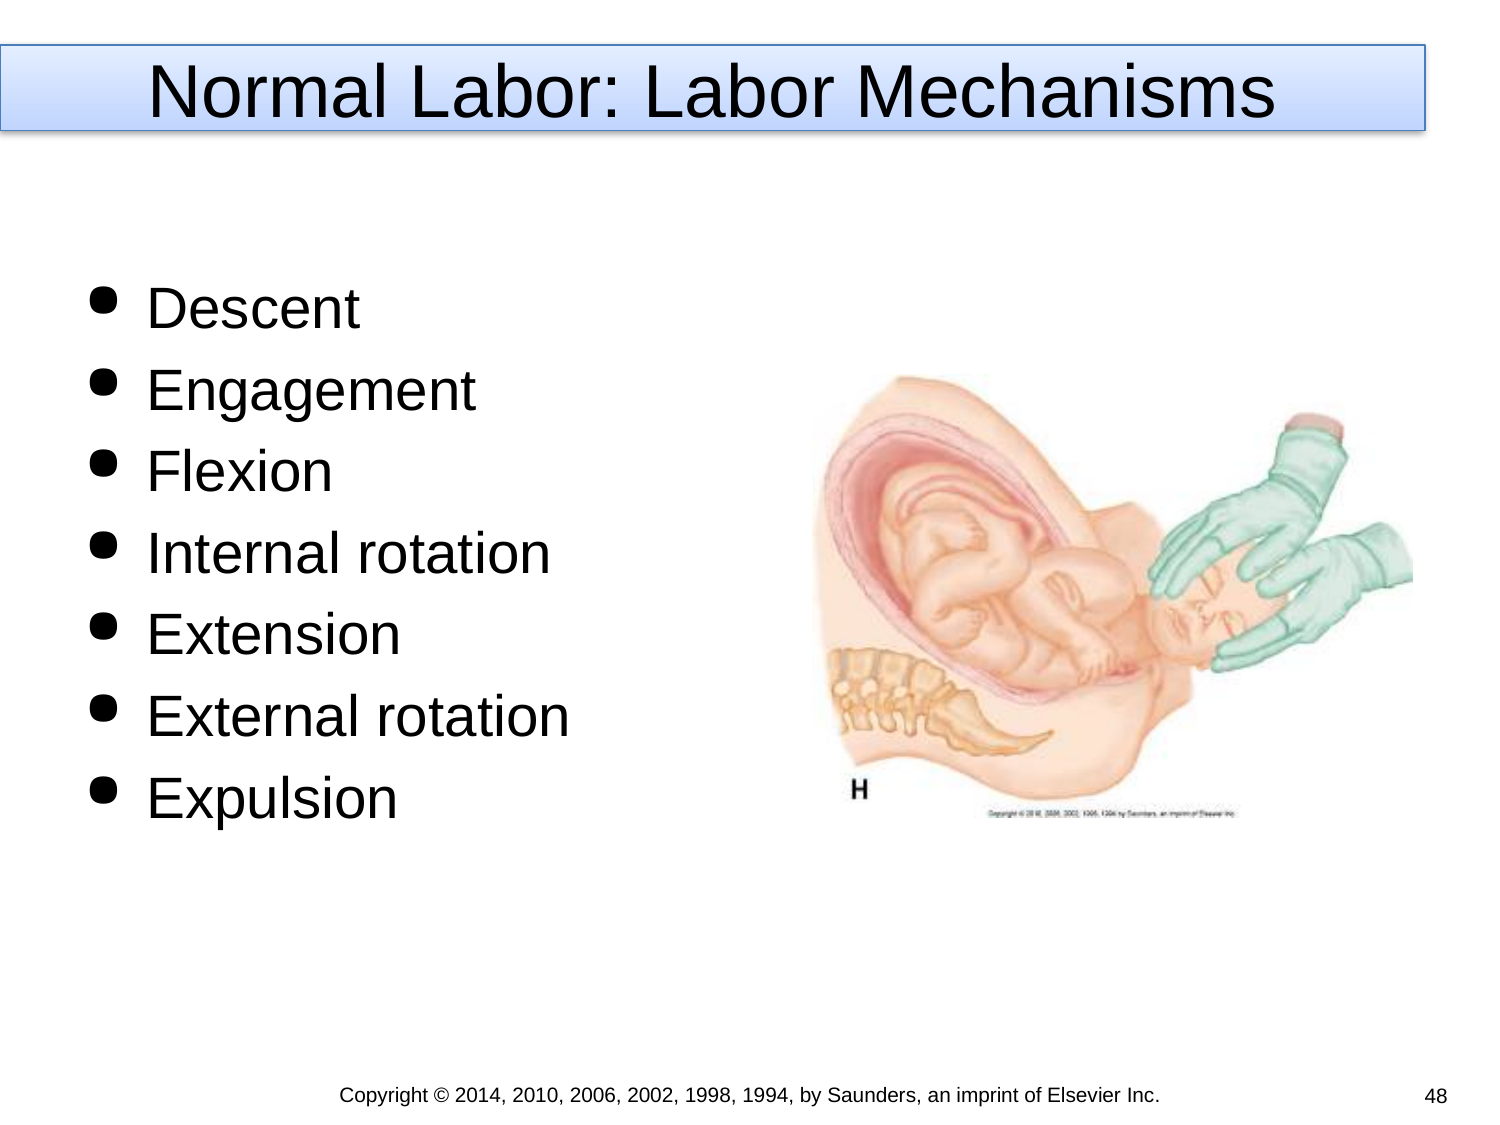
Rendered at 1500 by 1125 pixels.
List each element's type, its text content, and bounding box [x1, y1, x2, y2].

footer Copyright © 2014, 2010, 2006, 2002, 1998, 1994, by Saunders, an imprint of Elsevier Inc. [187, 1062, 1313, 1125]
picture [812, 374, 1413, 819]
list Descent Engagement Flexion Internal rotation Extension External rotation Expulsion [75, 262, 738, 1005]
slide_number 48 [1362, 1065, 1463, 1125]
title Normal Labor: Labor Mechanisms [0, 44, 1426, 131]
